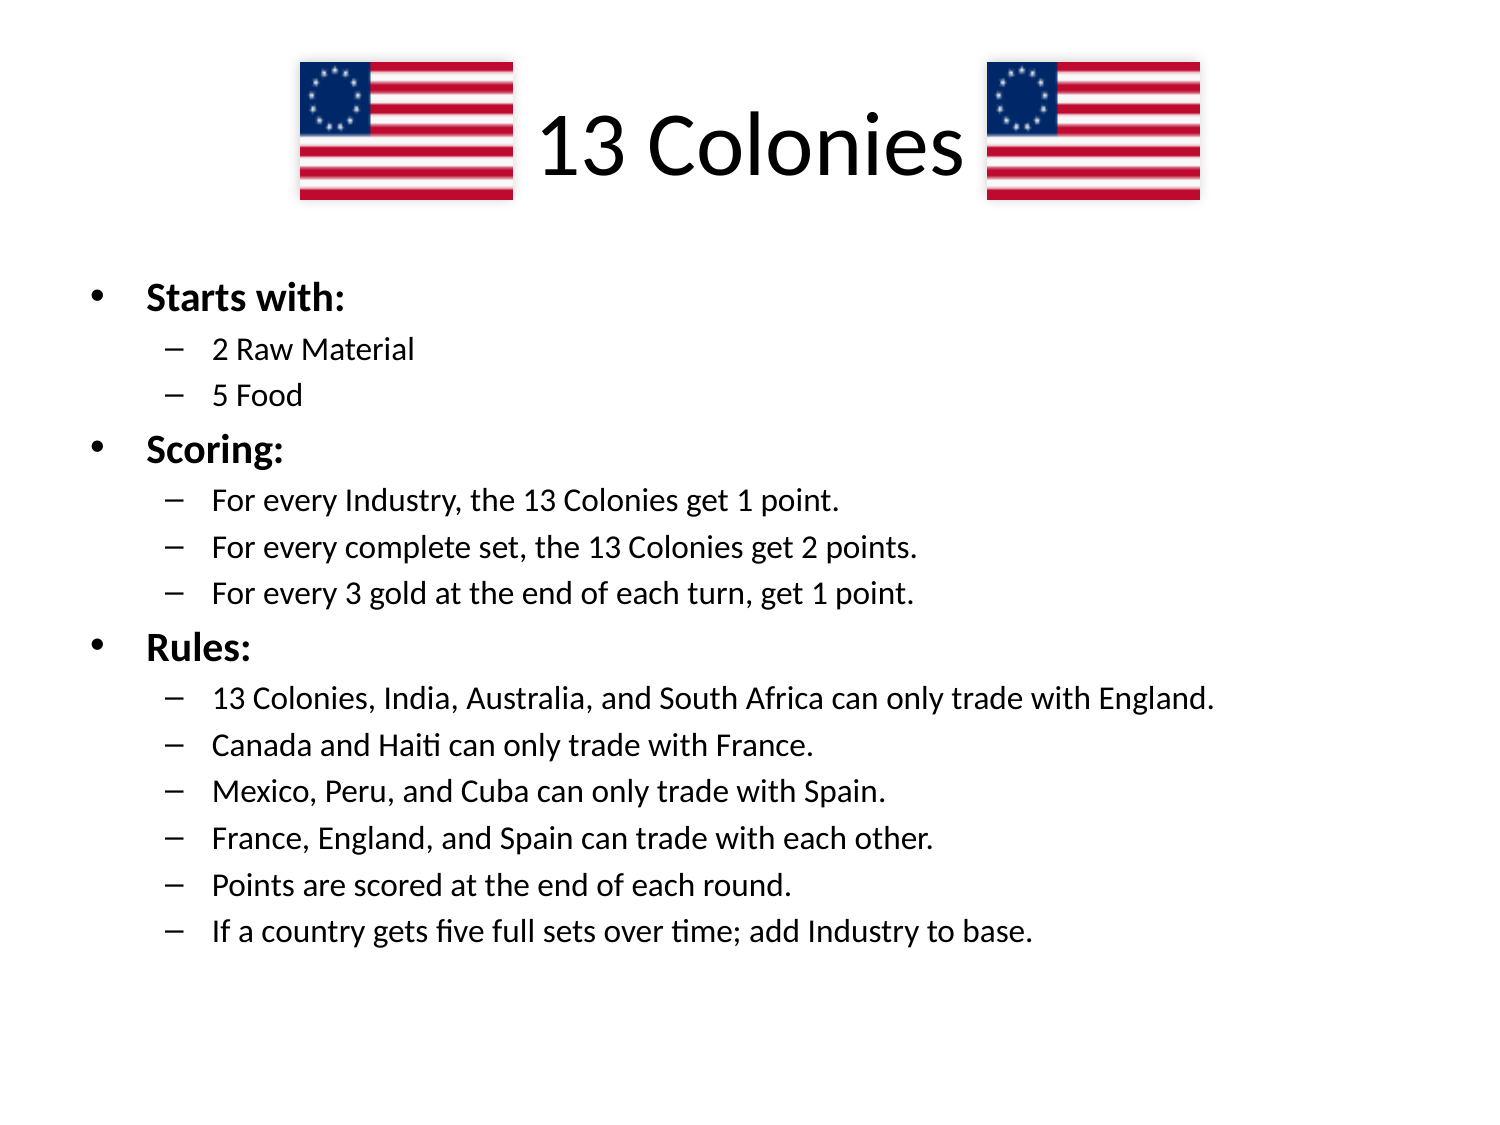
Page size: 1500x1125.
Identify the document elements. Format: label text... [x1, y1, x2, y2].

picture [987, 62, 1201, 201]
picture [299, 62, 513, 201]
title 13 Colonies [75, 45, 1425, 233]
list Starts with: 2 Raw Material 5 Food Scoring: For every Industry, the 13 Colonies get 1 point. For every complete set, the 13 Colonies get 2 points. For every 3 gold at the end of each turn, get 1 point. Rules: 13 Colonies, India, Australia, and South Africa can only trade with England. Canada and Haiti can only trade with France. Mexico, Peru, and Cuba can only trade with Spain. France, England, and Spain can trade with each other. Points are scored at the end of each round. If a country gets five full sets over time; add Industry to base. [75, 262, 1425, 1005]
